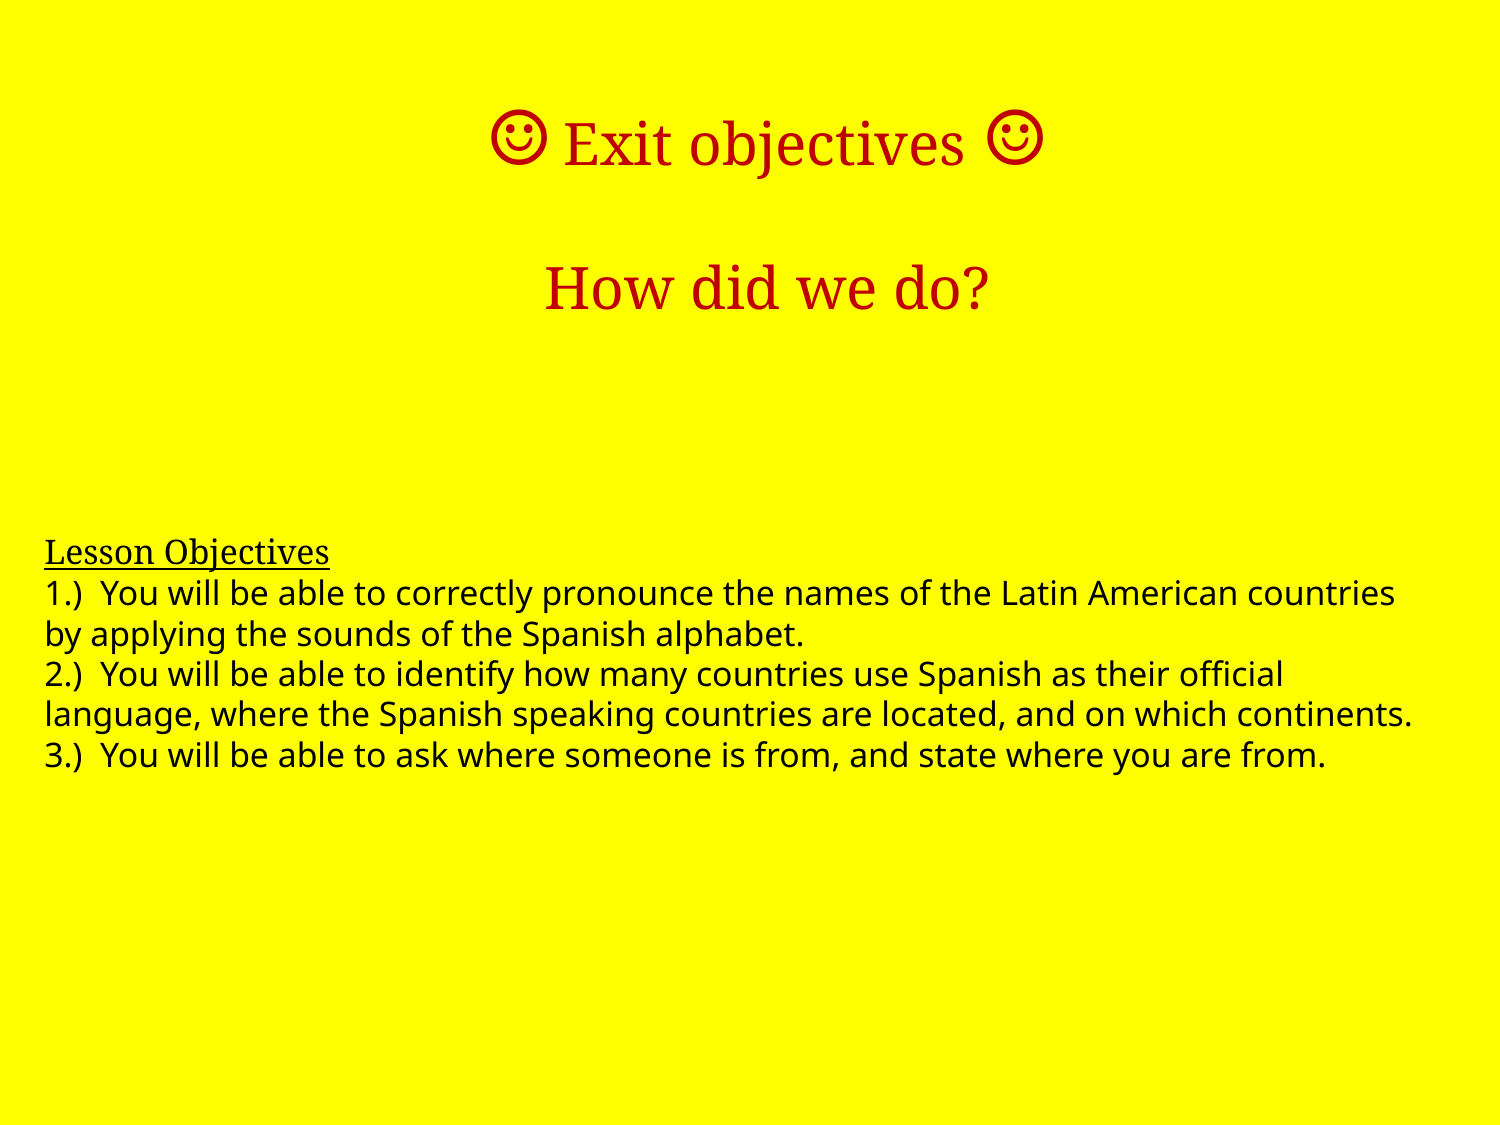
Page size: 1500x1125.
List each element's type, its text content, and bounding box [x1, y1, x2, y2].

title Lesson Objectives 1.) You will be able to correctly pronounce the names of the Latin American countries by applying the sounds of the Spanish alphabet. 2.) You will be able to identify how many countries use Spanish as their official language, where the Spanish speaking countries are located, and on which continents. 3.) You will be able to ask where someone is from, and state where you are from. [29, 349, 1436, 597]
subtitle [20, 597, 1500, 1106]
text_box ☺ Exit objectives ☺ How did we do? [123, 1, 1412, 333]
